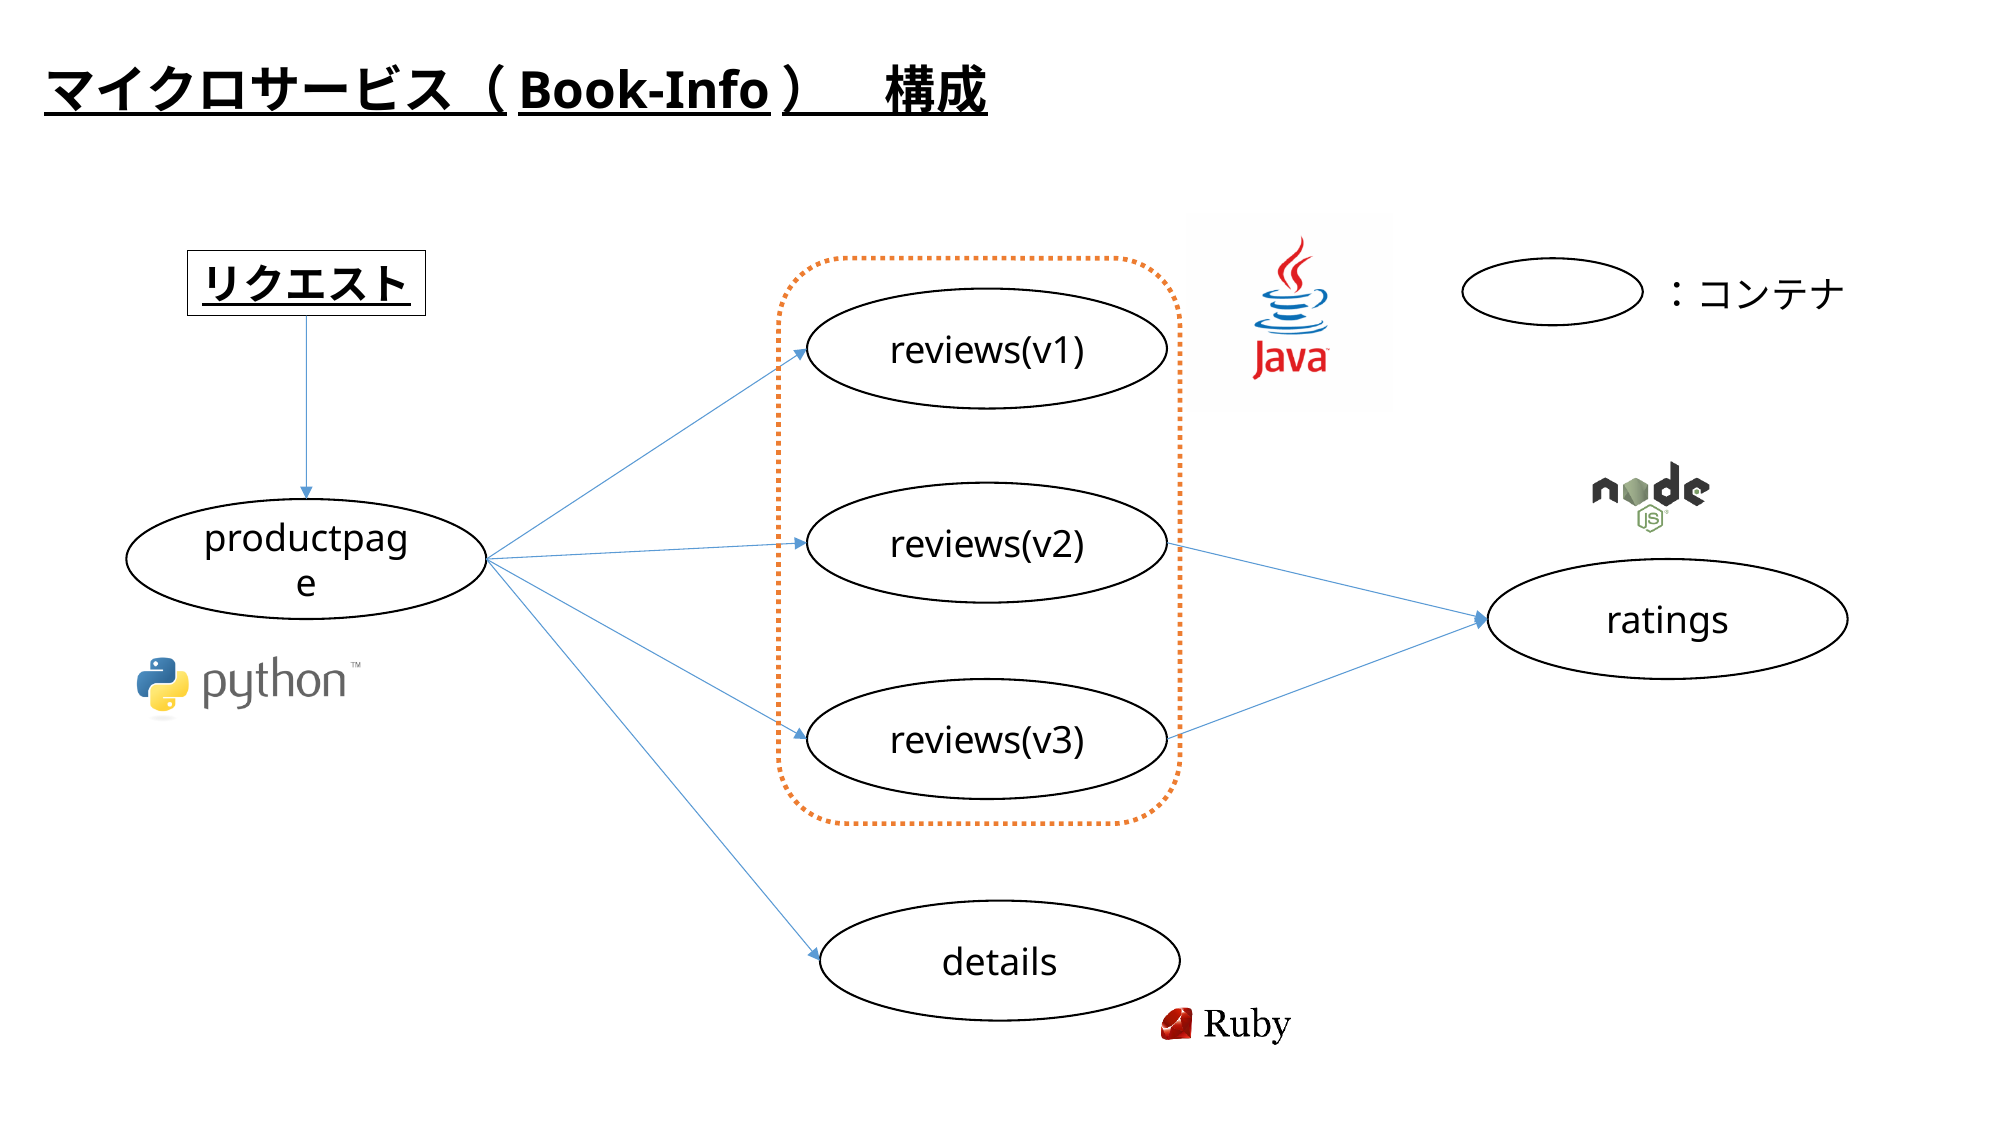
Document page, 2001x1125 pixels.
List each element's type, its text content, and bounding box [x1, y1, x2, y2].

picture [1573, 451, 1731, 539]
text_box details [818, 899, 1181, 1022]
text_box [777, 257, 1181, 825]
picture [1186, 213, 1393, 412]
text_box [486, 348, 807, 542]
picture [1153, 999, 1298, 1050]
text_box ：コンテナ [1644, 263, 1862, 324]
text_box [1166, 618, 1488, 739]
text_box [486, 559, 820, 961]
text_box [1166, 542, 1488, 618]
title マイクロサービス（Book-Info） 構成 [29, 28, 1105, 148]
text_box ratings [1488, 557, 1849, 681]
text_box [1461, 257, 1644, 327]
text_box リクエスト [187, 250, 426, 316]
picture [121, 632, 379, 731]
text_box productpage [125, 497, 486, 621]
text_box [486, 542, 807, 558]
